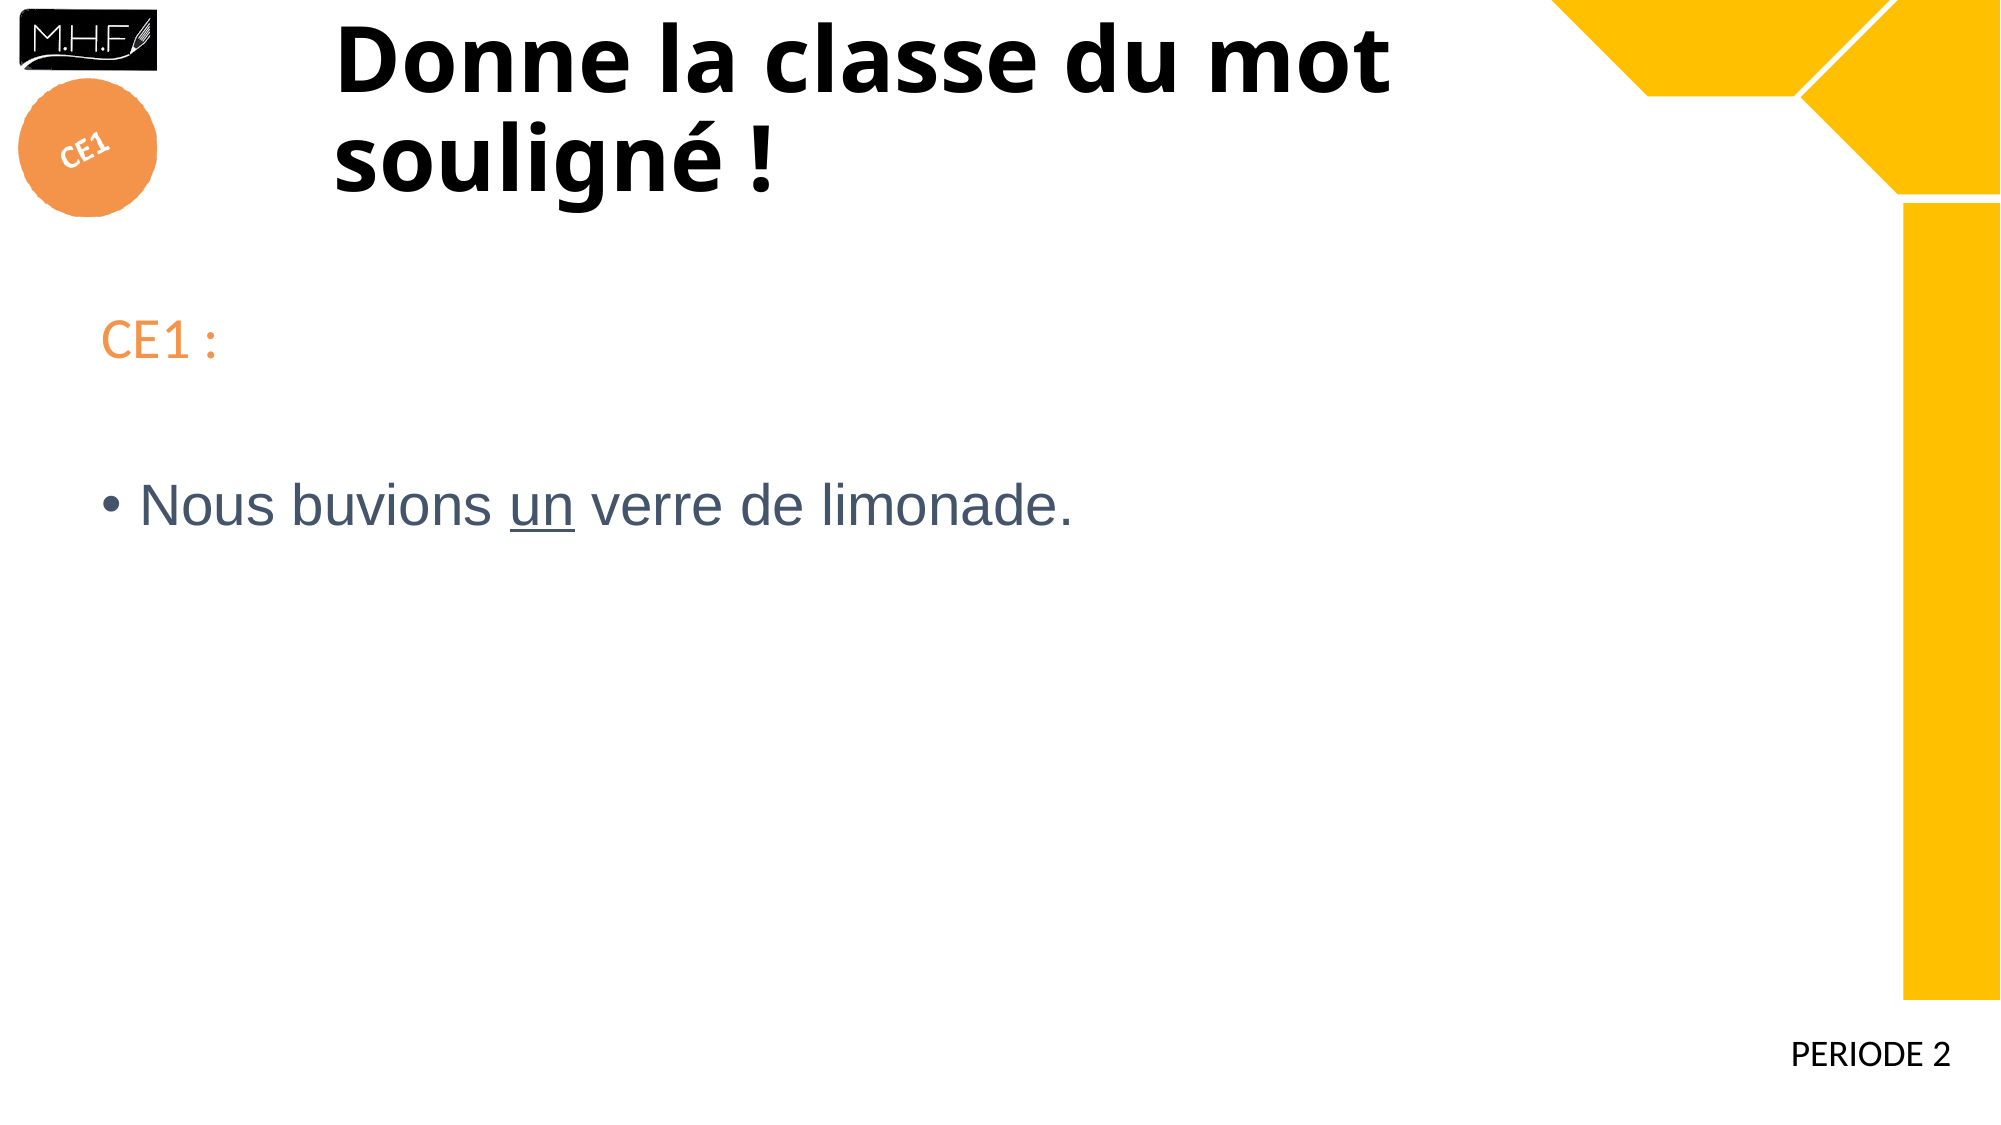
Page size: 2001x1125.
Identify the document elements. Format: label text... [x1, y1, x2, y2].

title Donne la classe du mot souligné ! [318, 3, 1865, 221]
text_box [1549, 0, 1892, 98]
text_box [1902, 202, 2000, 1001]
picture [18, 78, 157, 218]
picture [16, 7, 157, 74]
list CE1 : Nous buvions un verre de limonade. [86, 300, 1623, 620]
text_box [1799, 0, 2000, 196]
text_box PERIODE 2 [1362, 1021, 1967, 1125]
